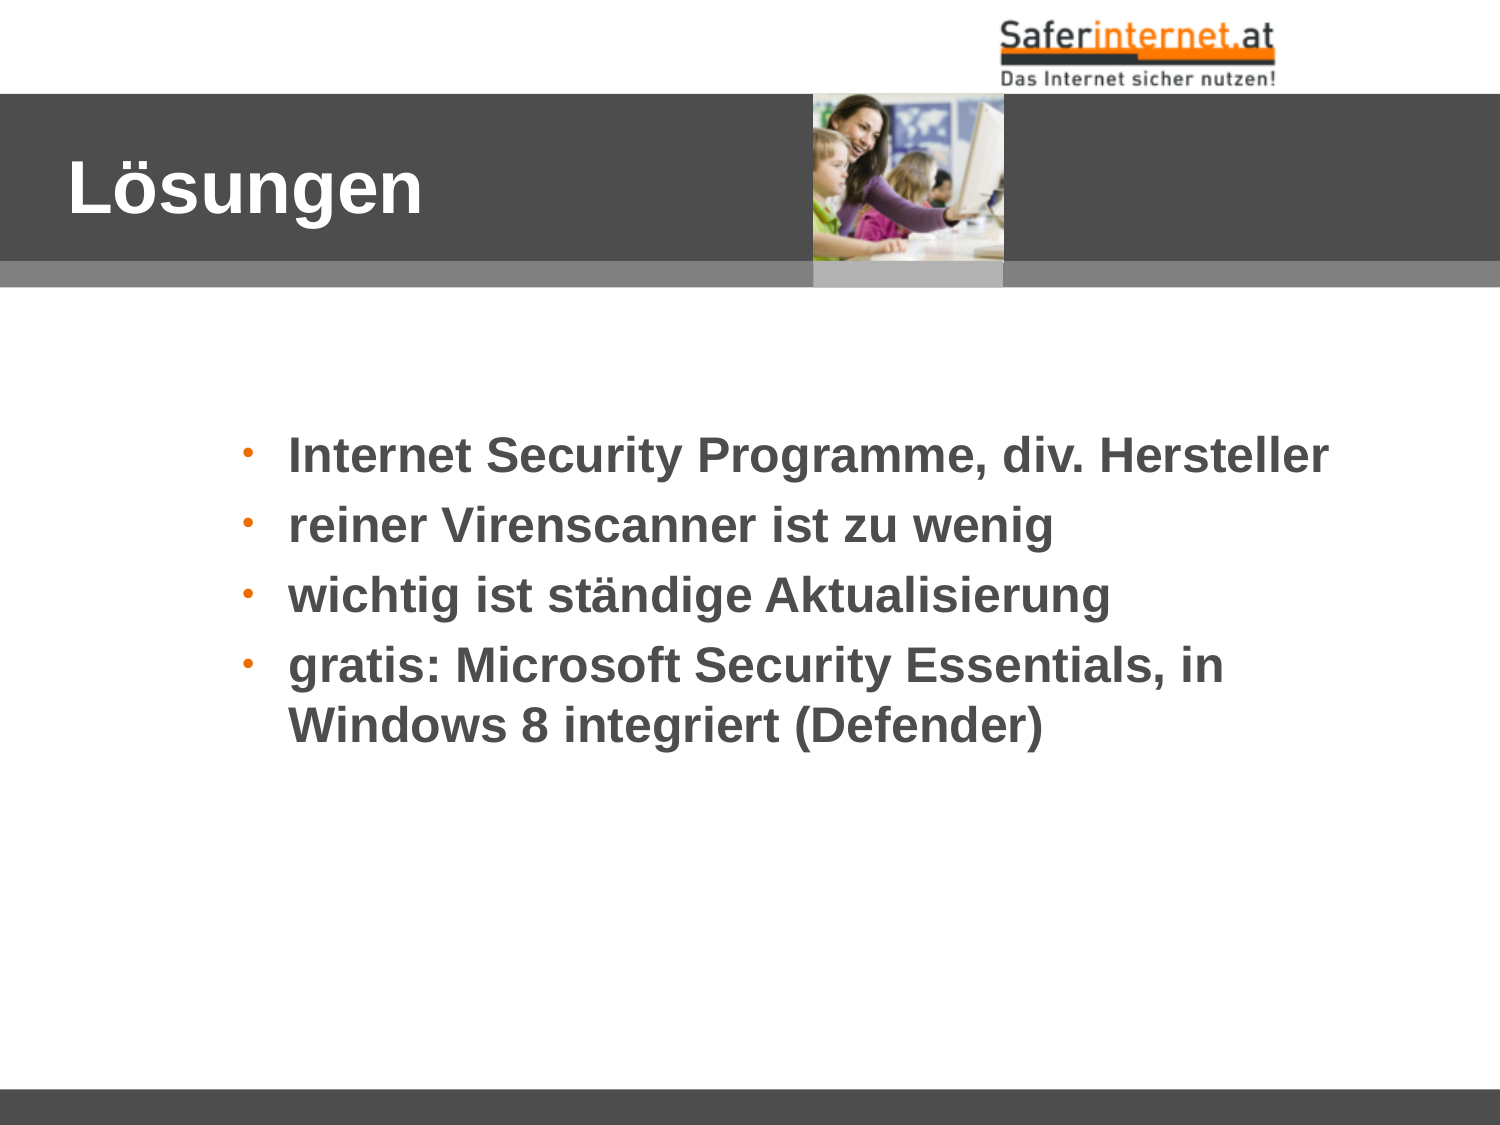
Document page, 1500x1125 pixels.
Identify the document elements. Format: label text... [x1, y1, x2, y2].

picture [813, 93, 1004, 131]
picture [994, 15, 1282, 92]
subtitle Internet Security Programme, div. Hersteller reiner Virenscanner ist zu wenig wichtig ist ständige Aktualisierung gratis: Microsoft Security Essentials, in Windows 8 integriert (Defender) [227, 415, 1465, 891]
title Lösungen [52, 131, 1465, 319]
